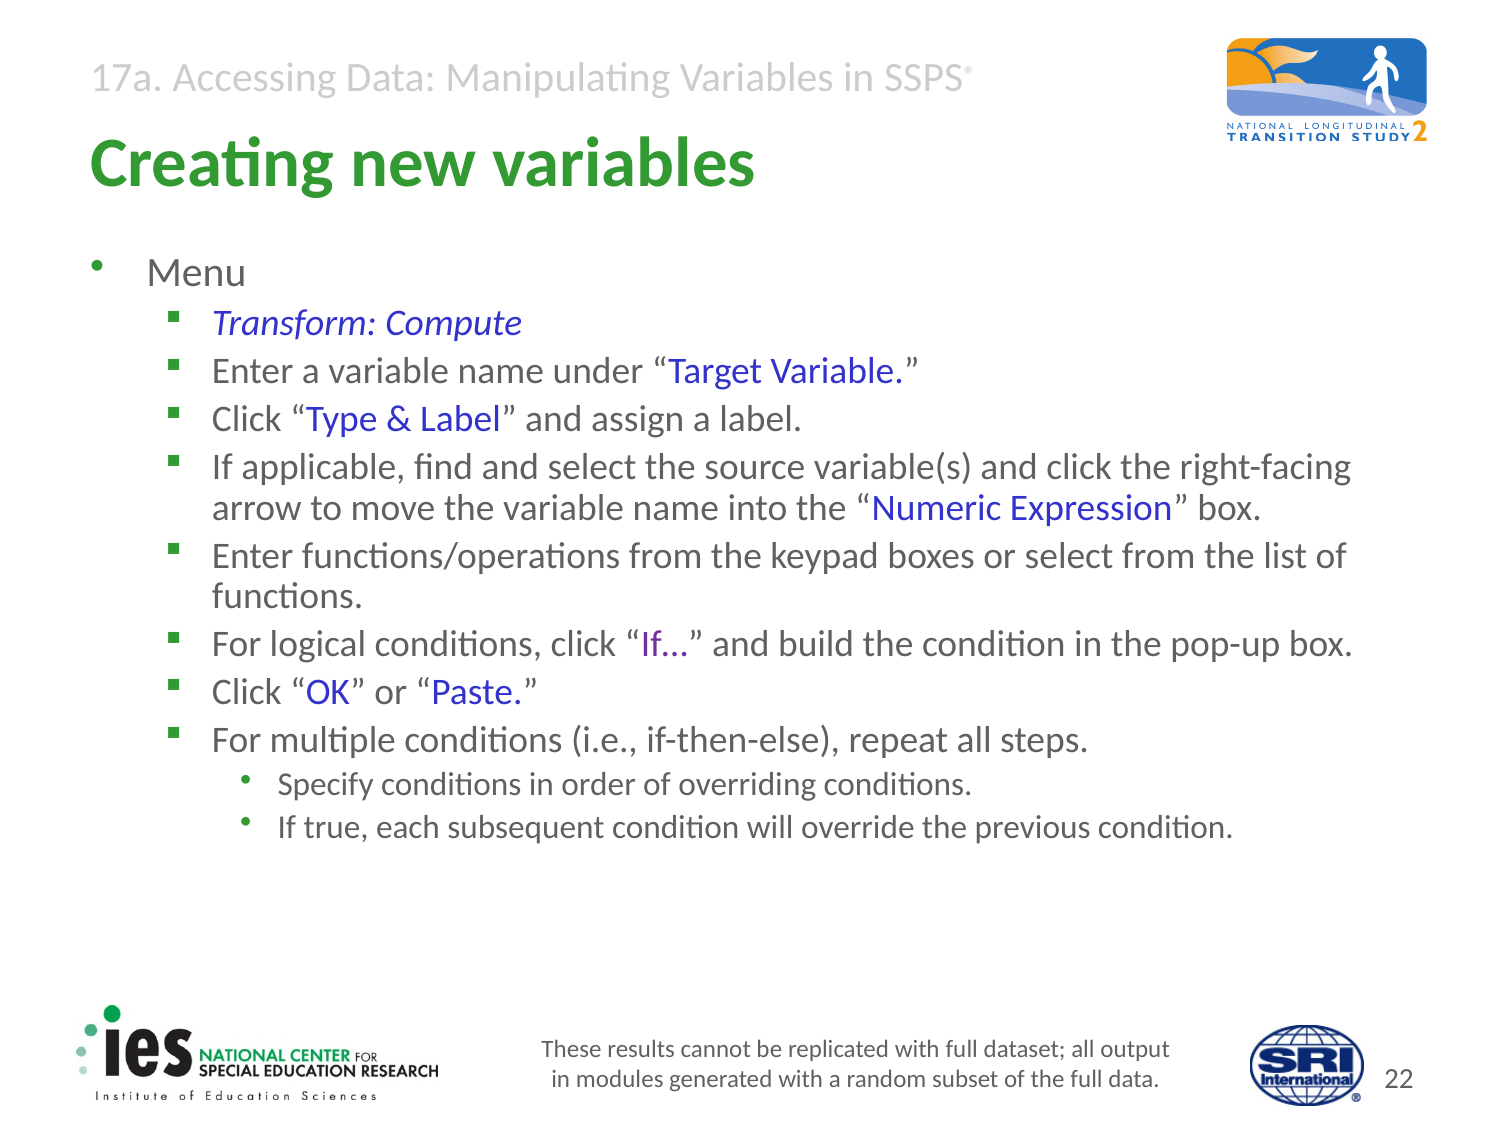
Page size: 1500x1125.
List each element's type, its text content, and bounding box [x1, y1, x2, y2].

slide_number 21 [1324, 1051, 1429, 1125]
picture [1250, 1025, 1364, 1106]
picture [76, 1005, 438, 1100]
list Menu Transform: Compute Enter a variable name under “Target Variable.” Click “Type & Label” and assign a label. If applicable, find and select the source variable(s) and click the right-facing arrow to move the variable name into the “Numeric Expression” box. Enter functions/operations from the keypad boxes or select from the list of functions. For logical conditions, click “If…” and build the condition in the pop-up box. Click “OK” or “Paste.” For multiple conditions (i.e., if-then-else), repeat all steps. Specify conditions in order of overriding conditions. If true, each subsequent condition will override the previous condition. [74, 243, 1426, 987]
title Creating new variables [74, 90, 1426, 226]
footer These results cannot be replicated with full dataset; all output in modules generated with a random subset of the full data. [437, 1024, 1276, 1104]
